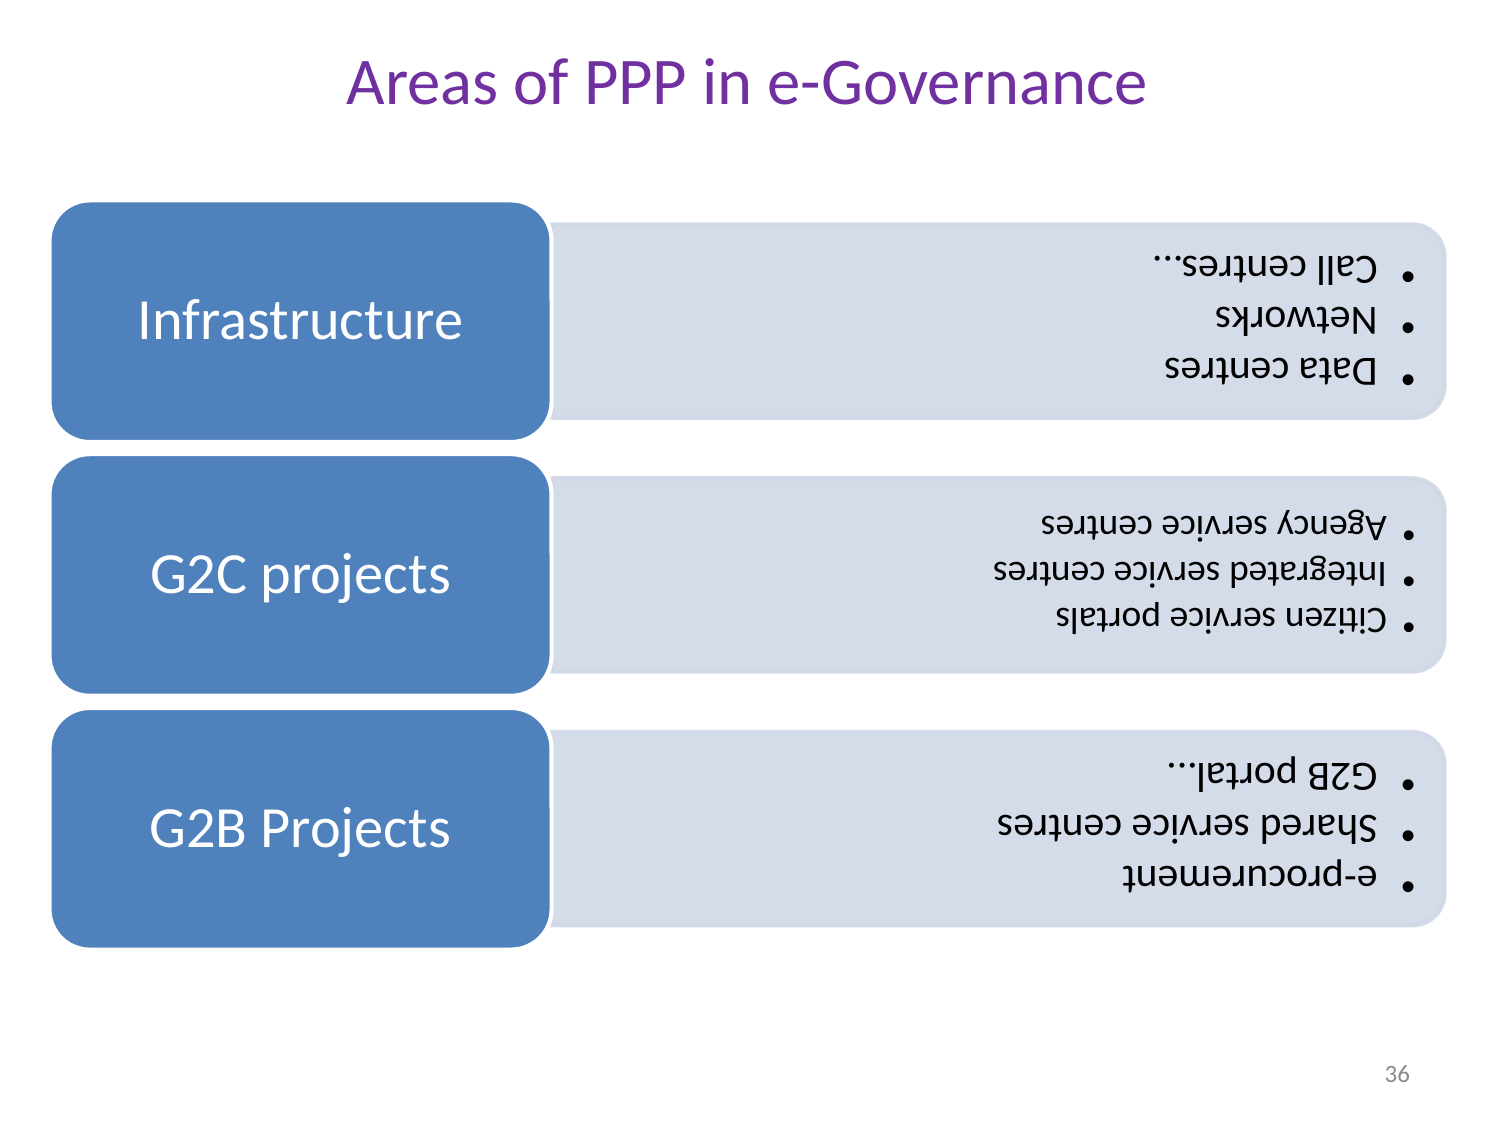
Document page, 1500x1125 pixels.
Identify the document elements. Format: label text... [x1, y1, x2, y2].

title Areas of PPP in e-Governance [24, 37, 1470, 162]
slide_number 36 [1074, 1042, 1425, 1103]
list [49, 199, 1445, 951]
